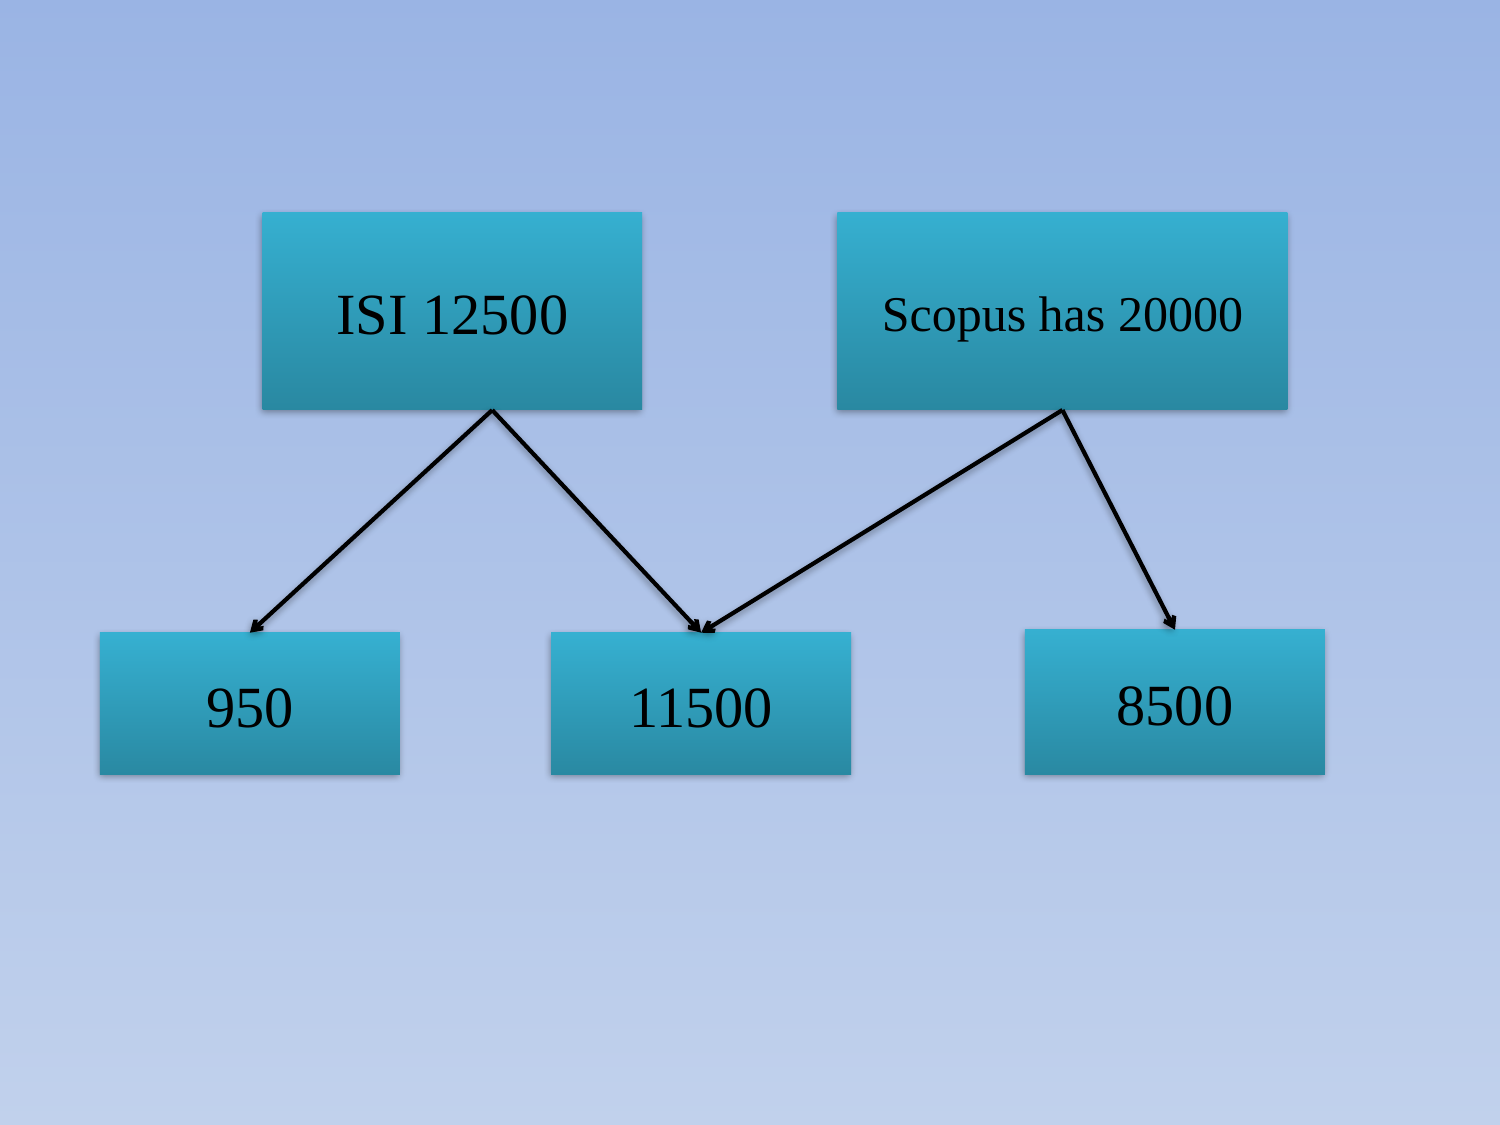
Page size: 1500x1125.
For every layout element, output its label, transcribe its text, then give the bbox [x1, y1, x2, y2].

text_box 8500 [1024, 629, 1325, 775]
text_box 950 [99, 632, 400, 775]
text_box Scopus has 20000 [837, 212, 1288, 410]
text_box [493, 409, 699, 633]
text_box ISI 12500 [262, 212, 643, 408]
text_box 11500 [551, 641, 852, 775]
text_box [700, 409, 1061, 633]
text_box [249, 409, 493, 633]
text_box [1062, 409, 1176, 630]
